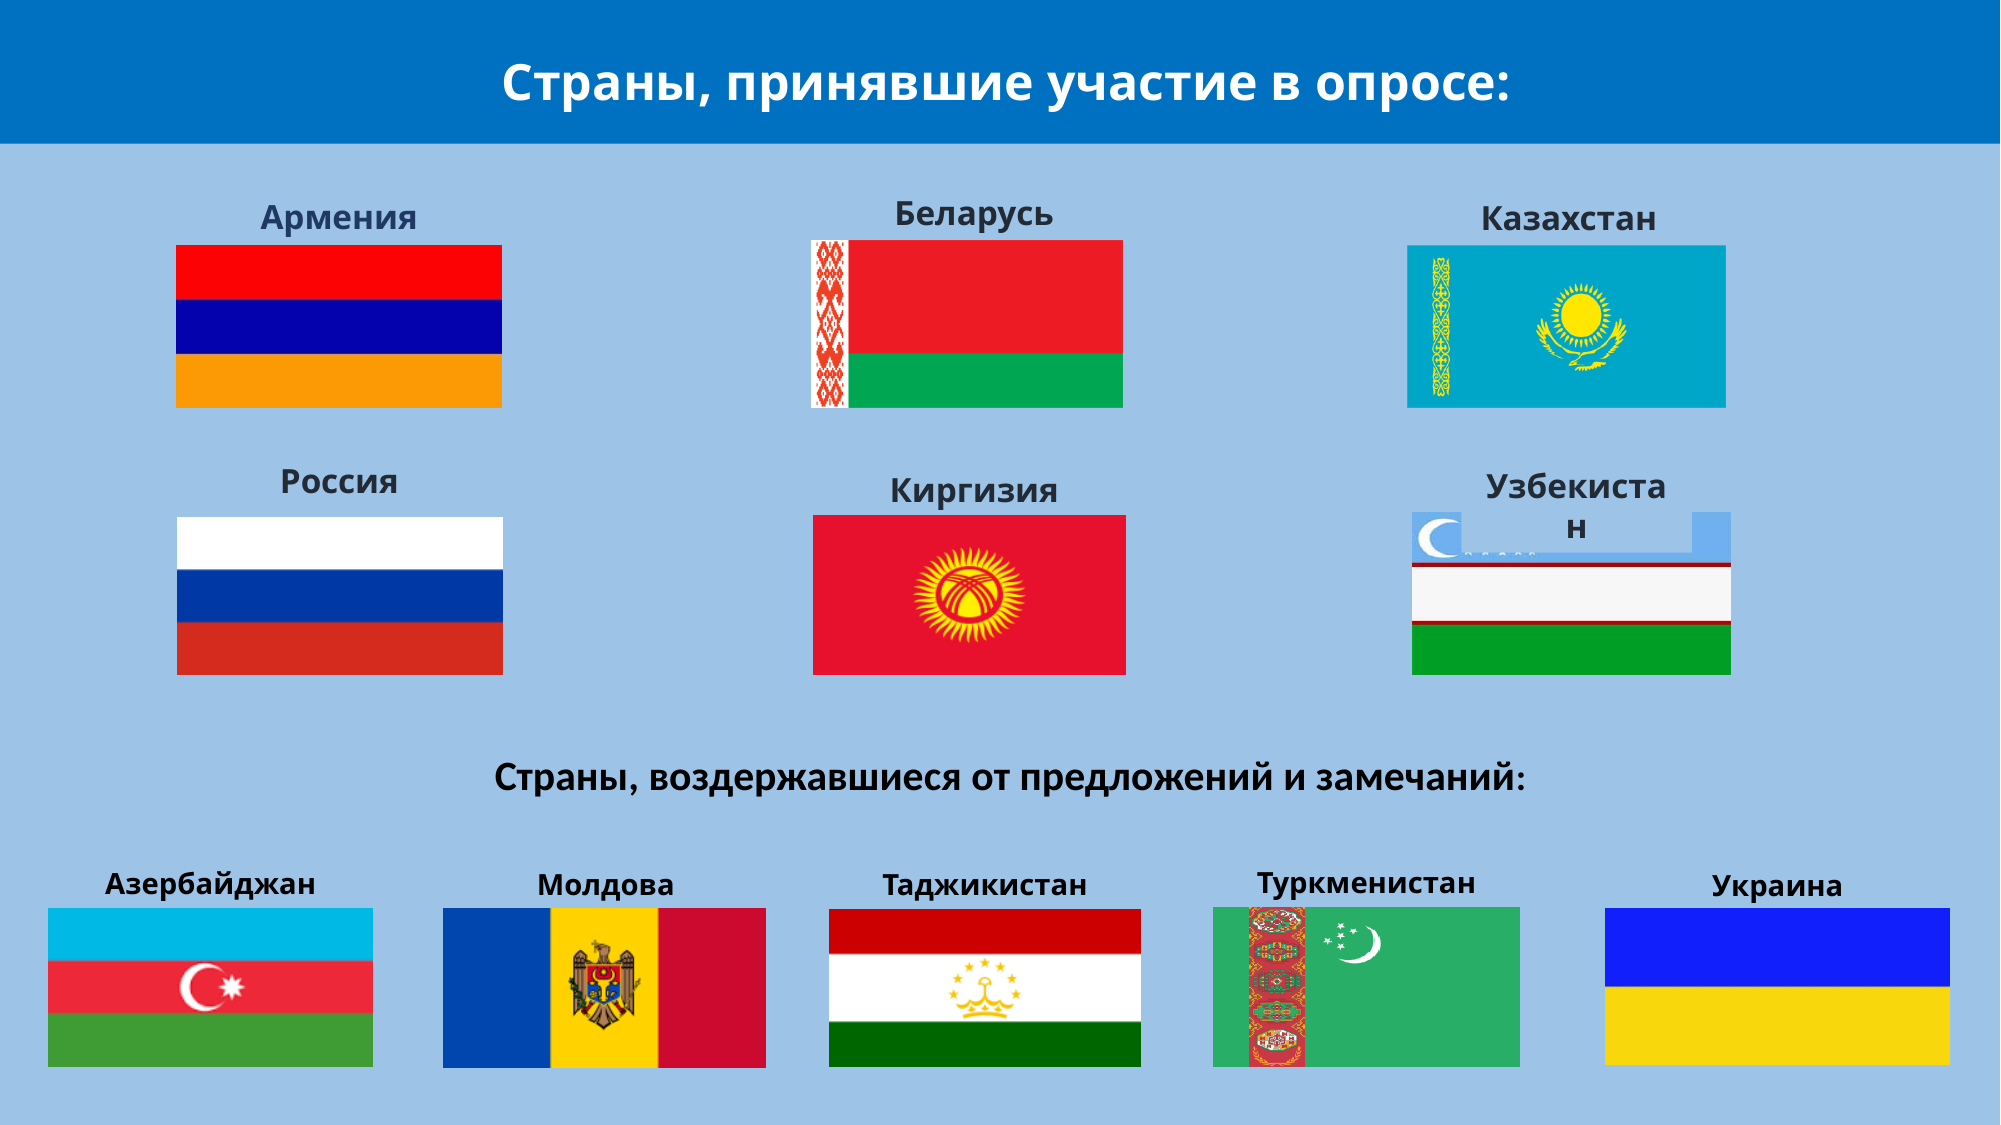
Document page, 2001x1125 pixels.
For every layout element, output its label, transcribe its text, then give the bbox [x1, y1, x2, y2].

picture [810, 240, 1123, 408]
text_box Казахстан [1459, 189, 1679, 245]
text_box Россия [225, 452, 454, 508]
picture [813, 515, 1126, 675]
picture [443, 908, 766, 1068]
text_box Украина [1638, 859, 1917, 908]
picture [1213, 907, 1520, 1067]
text_box Узбекистан [1461, 458, 1692, 512]
picture [177, 517, 503, 675]
picture [176, 245, 502, 408]
text_box Беларусь [863, 185, 1086, 240]
text_box Азербайджан [90, 857, 332, 908]
title Страны, принявшие участие в опросе: [0, 0, 2000, 144]
picture [1412, 512, 1731, 675]
picture [829, 909, 1141, 1067]
text_box Страны, воздержавшиеся от предложений и замечаний: [10, 741, 2000, 807]
text_box Туркменистан [1239, 856, 1494, 907]
picture [1605, 908, 1950, 1065]
text_box Армения [225, 188, 454, 244]
text_box Киргизия [863, 461, 1086, 515]
text_box Таджикистан [860, 859, 1111, 909]
picture [1407, 245, 1726, 408]
text_box Молдова [484, 859, 728, 908]
picture [48, 961, 373, 1067]
